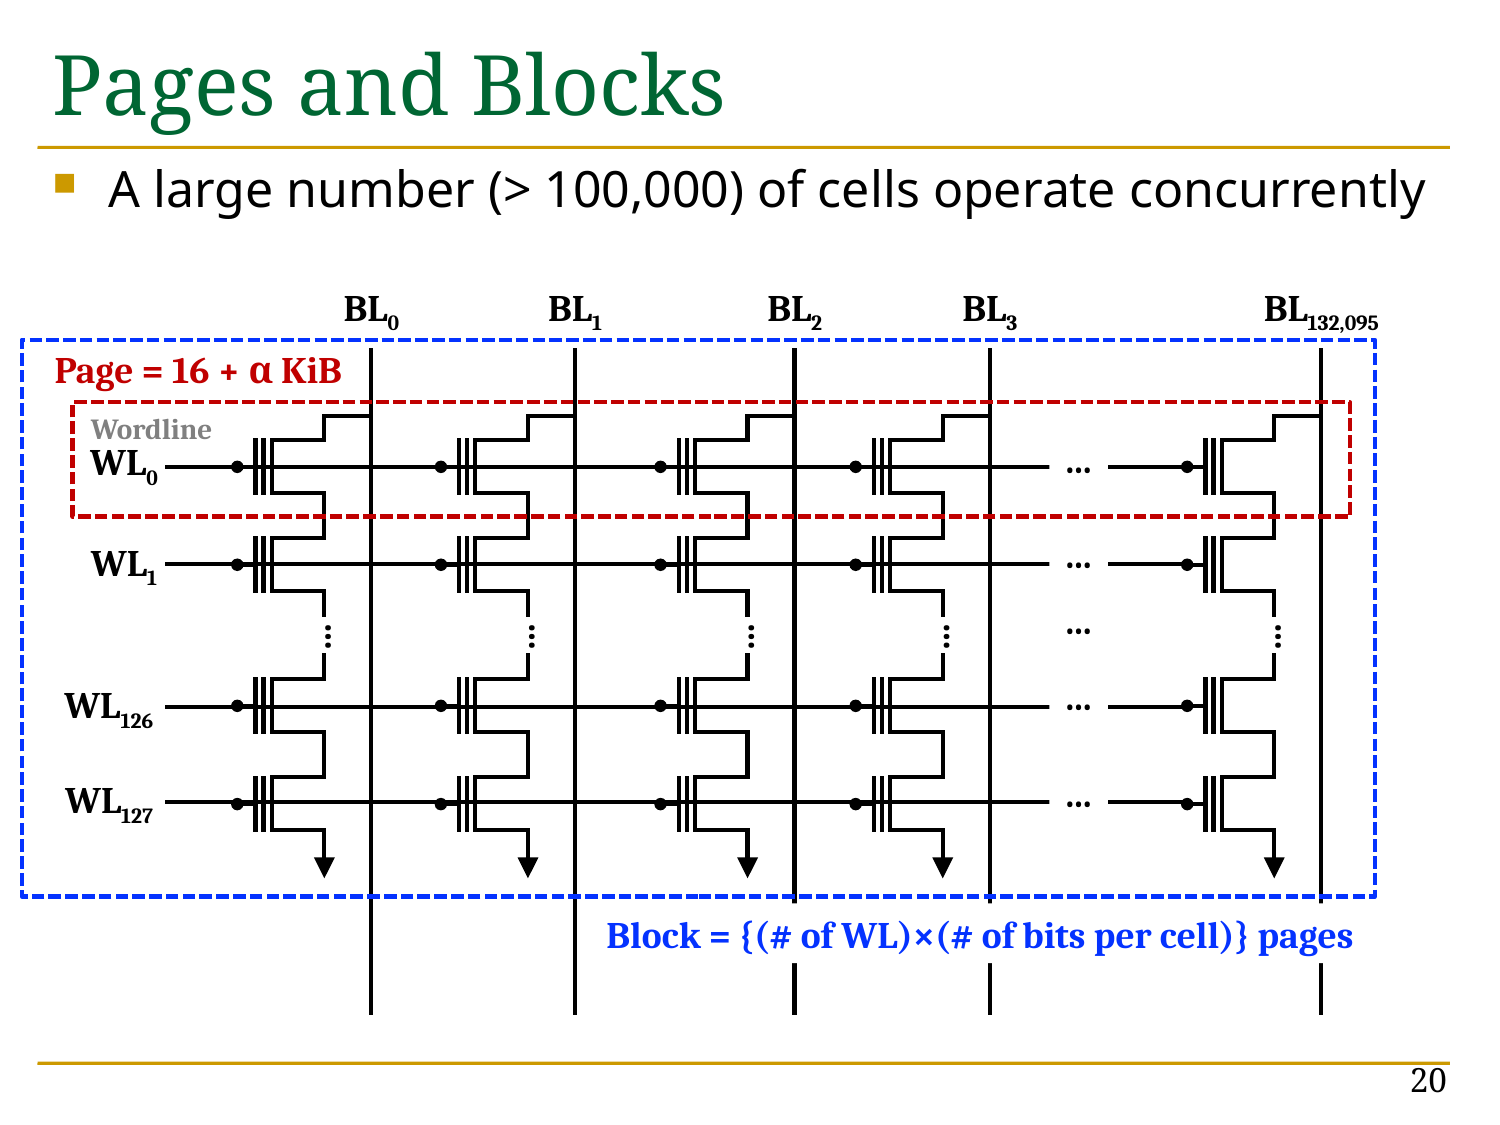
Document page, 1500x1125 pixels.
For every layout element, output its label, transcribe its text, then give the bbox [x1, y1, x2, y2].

list A large number (> 100,000) of cells operate concurrently [37, 149, 1450, 1063]
text_box BL132,095 [1248, 276, 1394, 343]
slide_number 20 [1111, 1036, 1462, 1112]
text_box BL0 [328, 276, 414, 336]
text_box BL1 [533, 276, 617, 336]
text_box BL2 [752, 276, 838, 336]
title Pages and Blocks [37, 24, 1450, 149]
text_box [21, 339, 1376, 964]
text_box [12, 338, 22, 517]
text_box BL3 [947, 276, 1033, 336]
